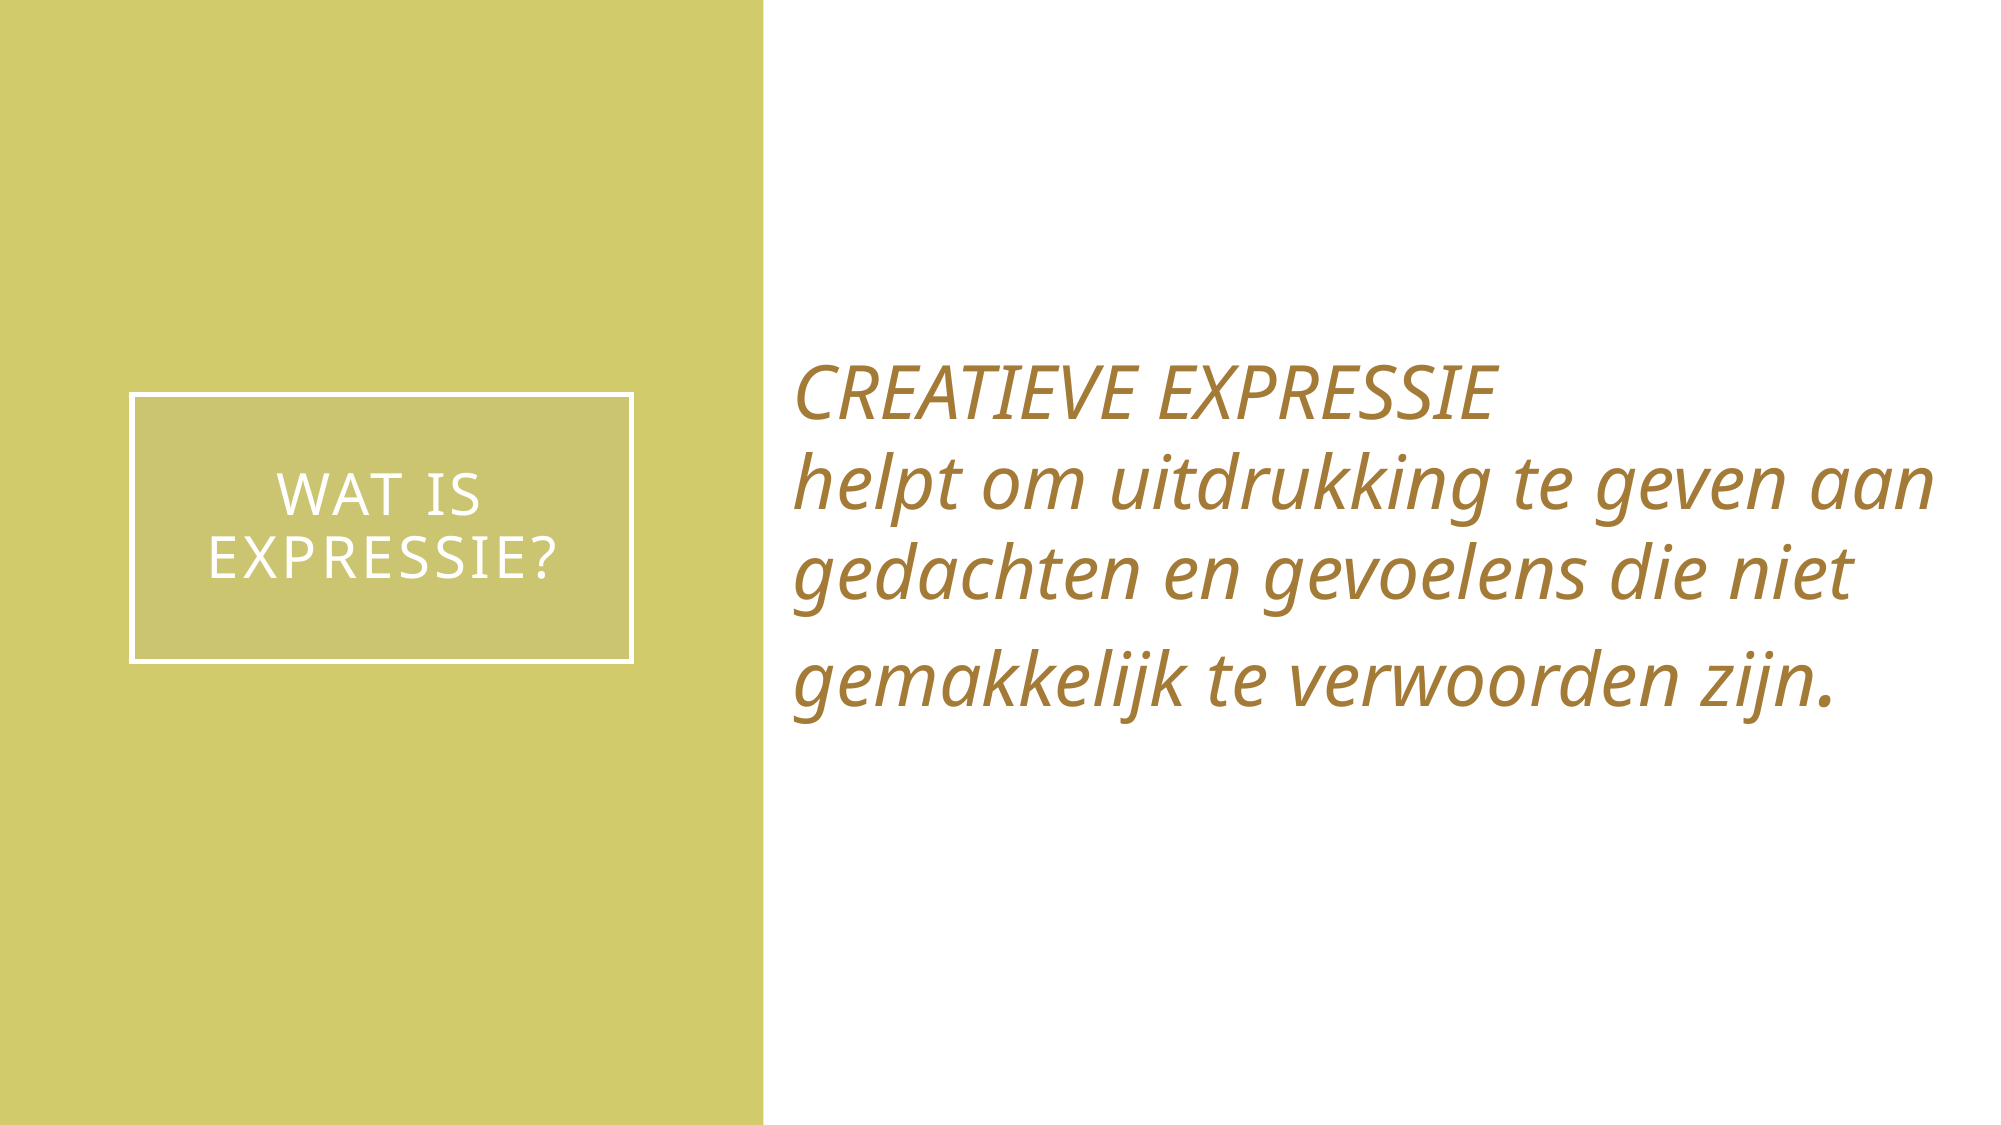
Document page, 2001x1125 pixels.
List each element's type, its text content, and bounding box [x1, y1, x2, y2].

text_box CREATIEVE EXPRESSIE helpt om uitdrukking te geven aan gedachten en gevoelens die niet gemakkelijk te verwoorden zijn. - [777, 257, 1986, 1125]
text_box [762, 0, 2000, 1125]
title Wat is expressie? [129, 392, 634, 664]
